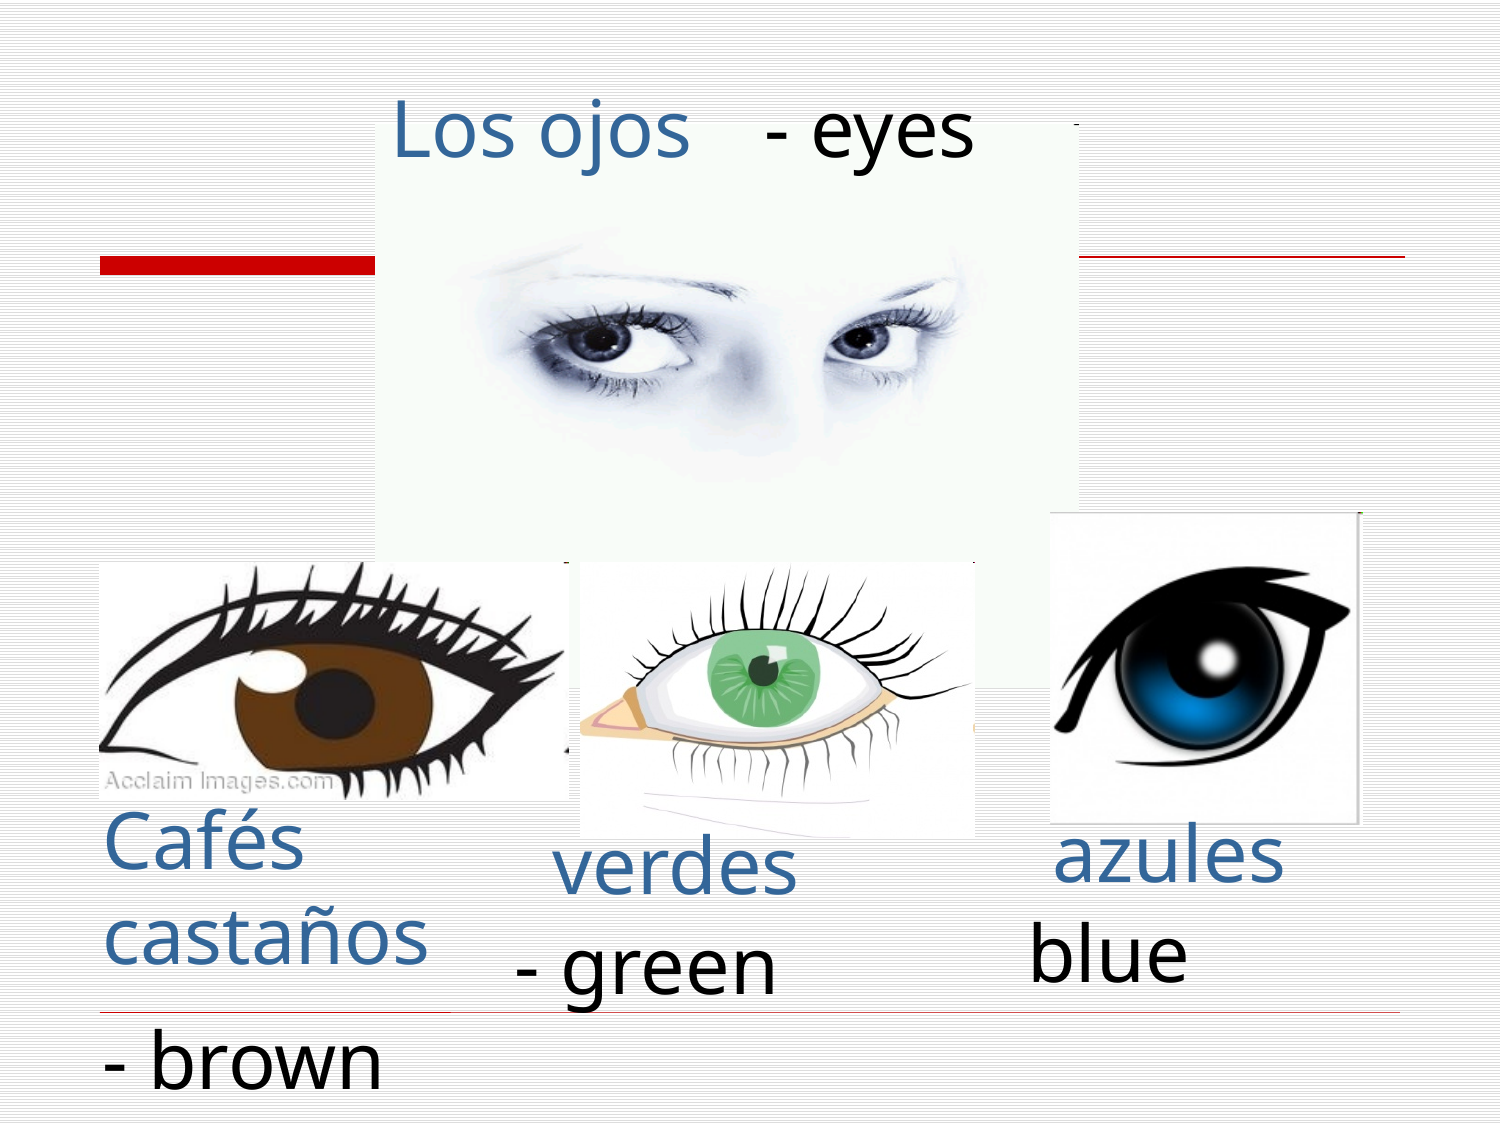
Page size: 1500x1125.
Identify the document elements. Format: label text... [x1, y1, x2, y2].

text_box verdes [537, 824, 963, 918]
text_box - brown [87, 1019, 463, 1113]
text_box Cafés castaños [87, 894, 513, 988]
text_box - eyes [749, 87, 1125, 181]
text_box blue [1012, 912, 1388, 1006]
title Los ojos [375, 87, 749, 123]
text_box - green [499, 924, 875, 1018]
picture [99, 124, 1363, 838]
text_box azules [1037, 812, 1463, 906]
